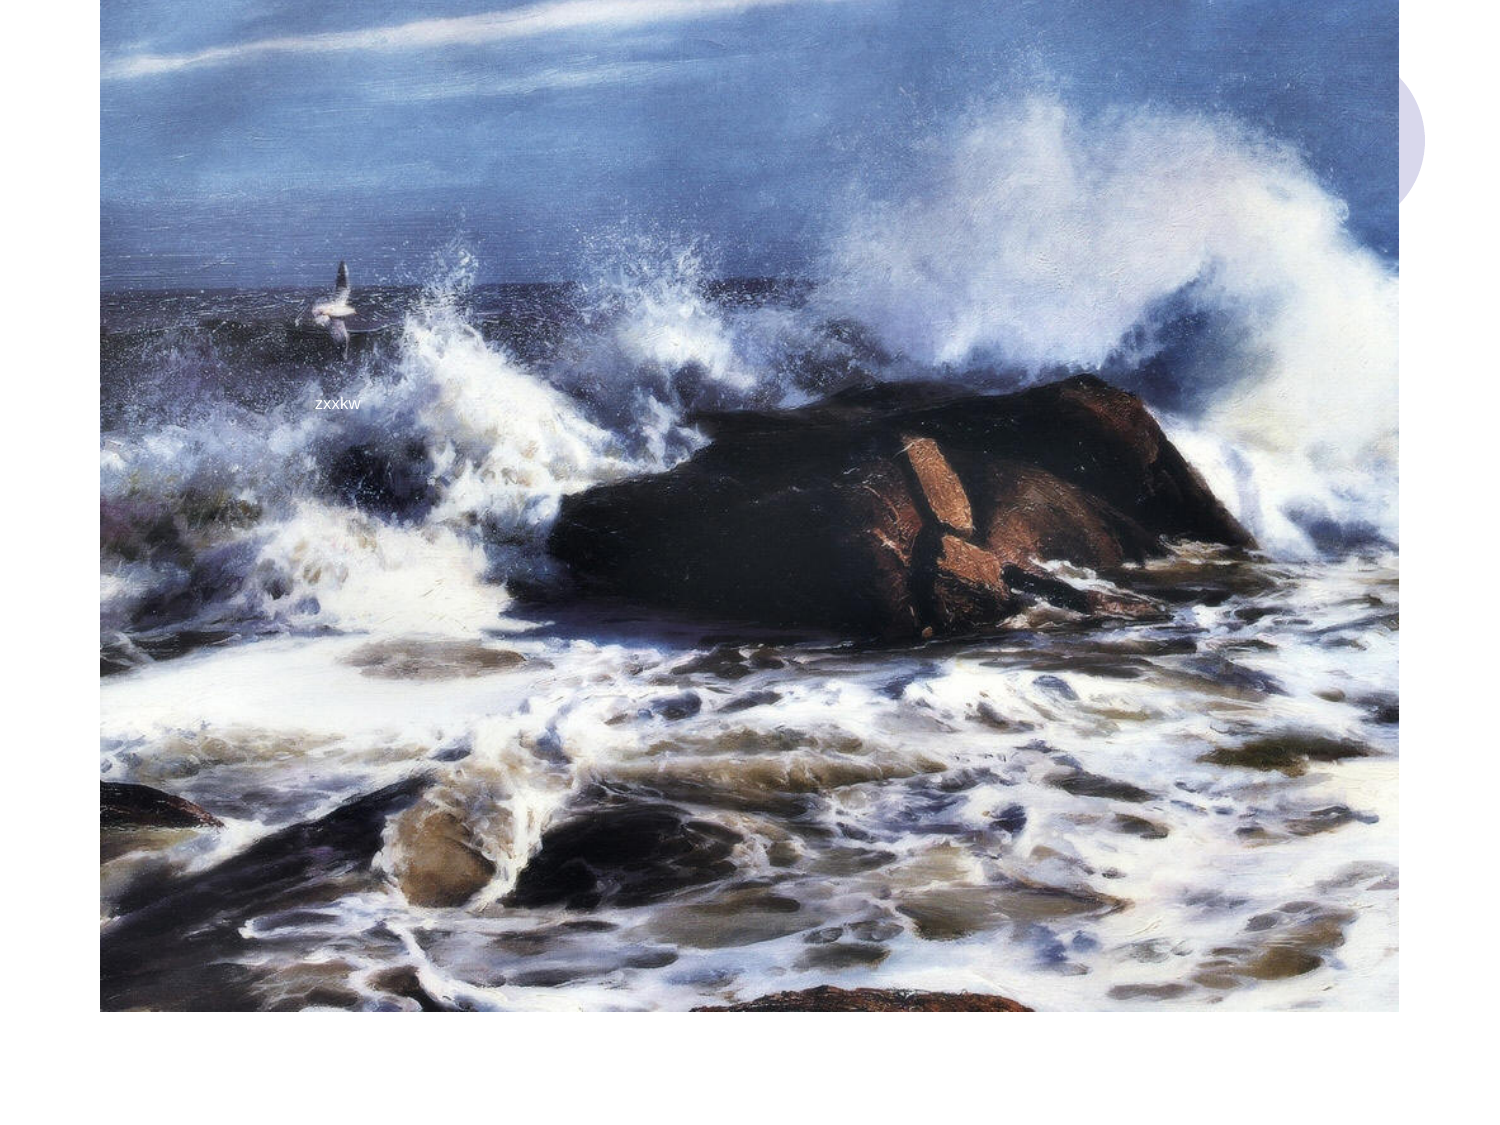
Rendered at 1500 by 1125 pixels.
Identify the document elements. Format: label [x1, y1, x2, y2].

picture [100, 0, 1399, 1012]
